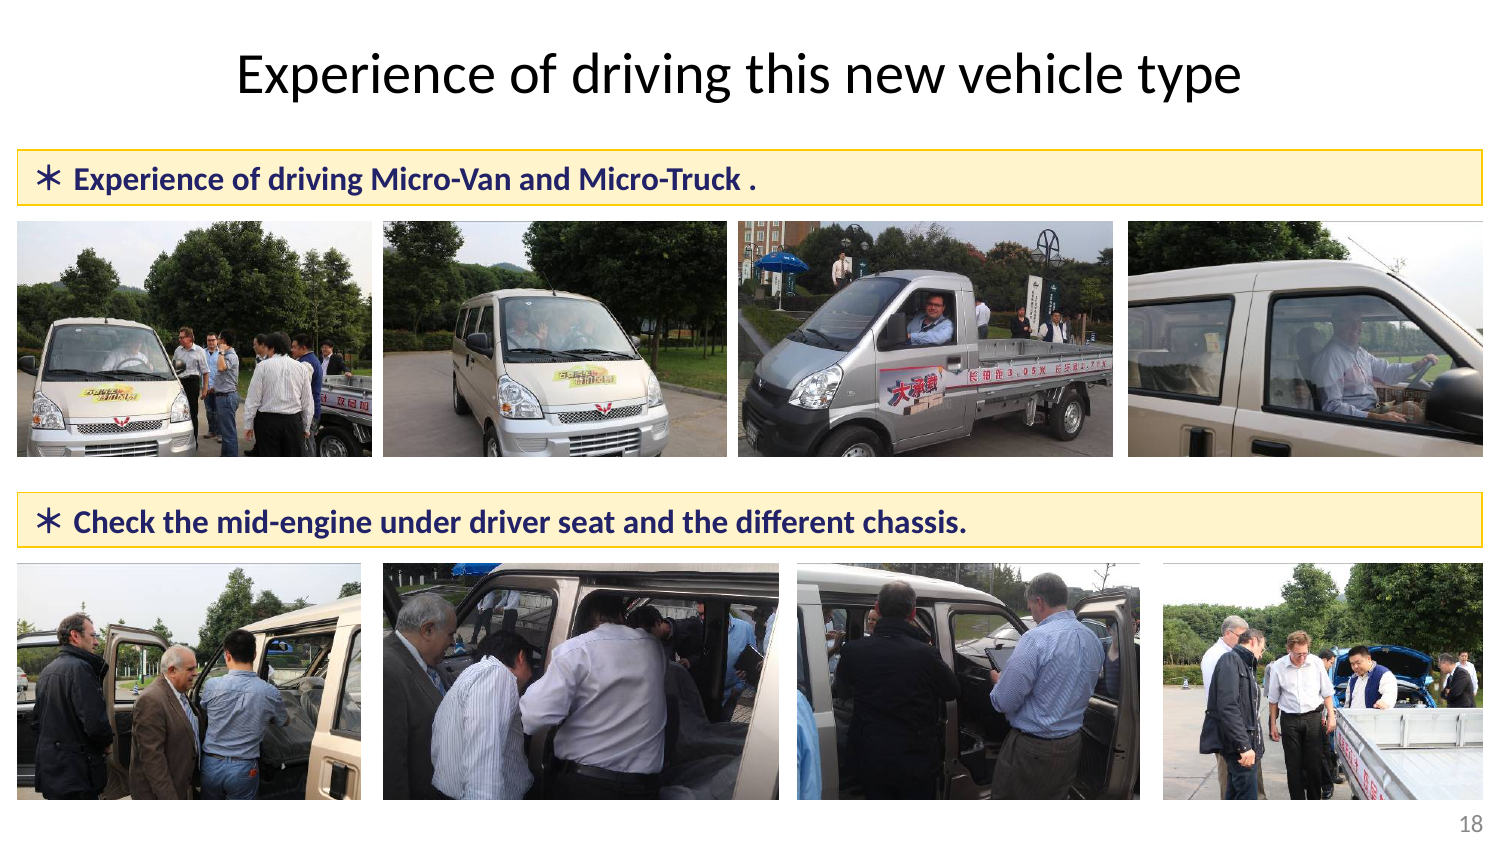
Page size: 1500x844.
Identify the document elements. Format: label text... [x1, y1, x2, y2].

text_box 18 [1442, 802, 1499, 843]
picture [1127, 220, 1483, 458]
title Experience of driving this new vehicle type [64, 0, 1415, 141]
text_box ＊Experience of driving Micro-Van and Micro-Truck . [17, 150, 1483, 205]
picture [383, 563, 780, 800]
picture [383, 220, 727, 458]
picture [1163, 563, 1483, 800]
picture [796, 563, 1140, 800]
text_box ＊Check the mid-engine under driver seat and the different chassis. [17, 492, 1483, 548]
picture [738, 220, 1113, 458]
picture [17, 220, 373, 458]
picture [17, 563, 361, 800]
